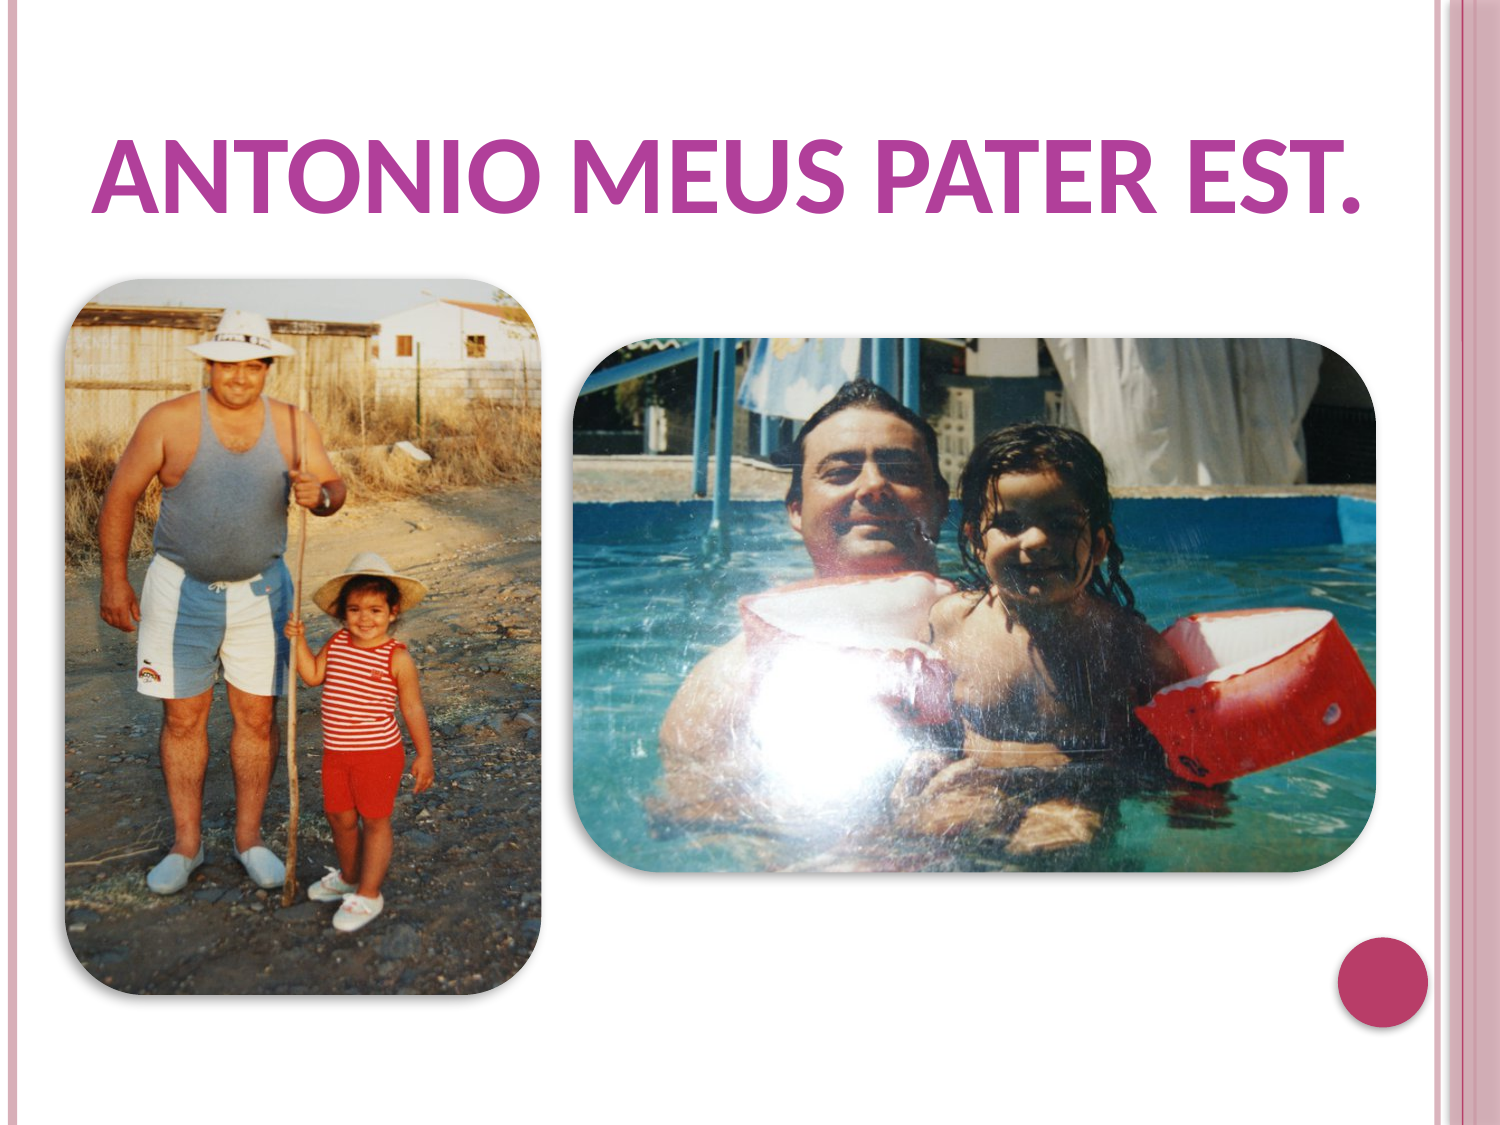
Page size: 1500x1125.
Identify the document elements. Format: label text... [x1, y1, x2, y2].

title Antonio meus pater est. [76, 56, 1459, 244]
picture [572, 337, 1377, 873]
picture [64, 278, 542, 996]
